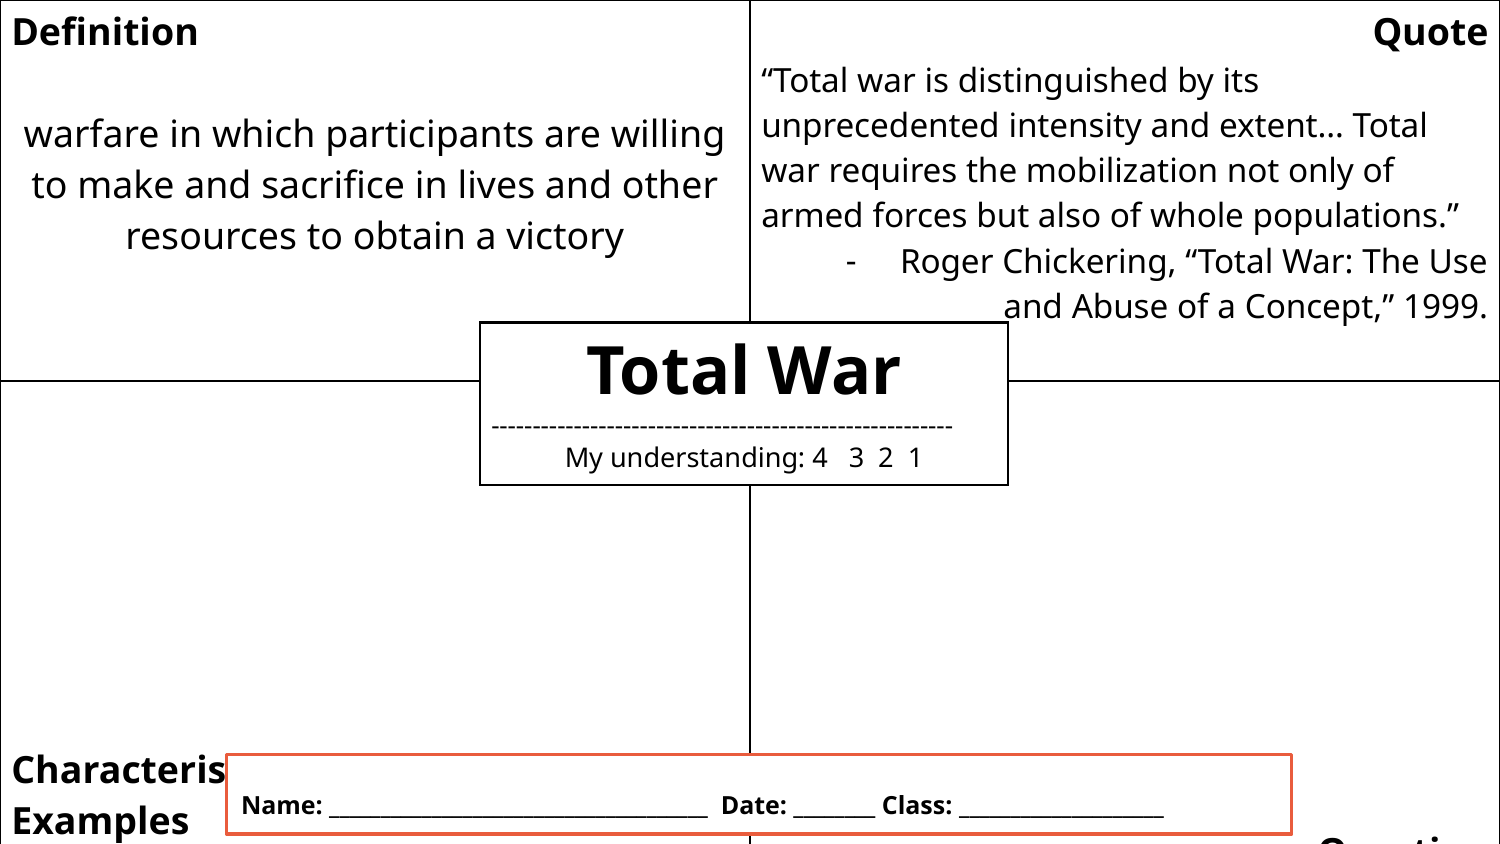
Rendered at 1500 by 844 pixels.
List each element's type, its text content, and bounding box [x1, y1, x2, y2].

text_box Name: _____________________________________ Date: ________ Class: ____________________ [226, 754, 1292, 834]
text_box Total War -------------------------------------------------------- My understanding: 4 3 2 1 [480, 322, 1008, 486]
table_cell Characteristics/ Examples [1, 382, 749, 844]
table_cell Question [751, 382, 1499, 844]
table_header Definition warfare in which participants are willing to make and sacrifice in lives and other resources to obtain a victory [1, 1, 749, 380]
table_header Quote “Total war is distinguished by its unprecedented intensity and extent… Total war requires the mobilization not only of armed forces but also of whole populations.” Roger Chickering, “Total War: The Use and Abuse of a Concept,” 1999. [751, 1, 1499, 380]
